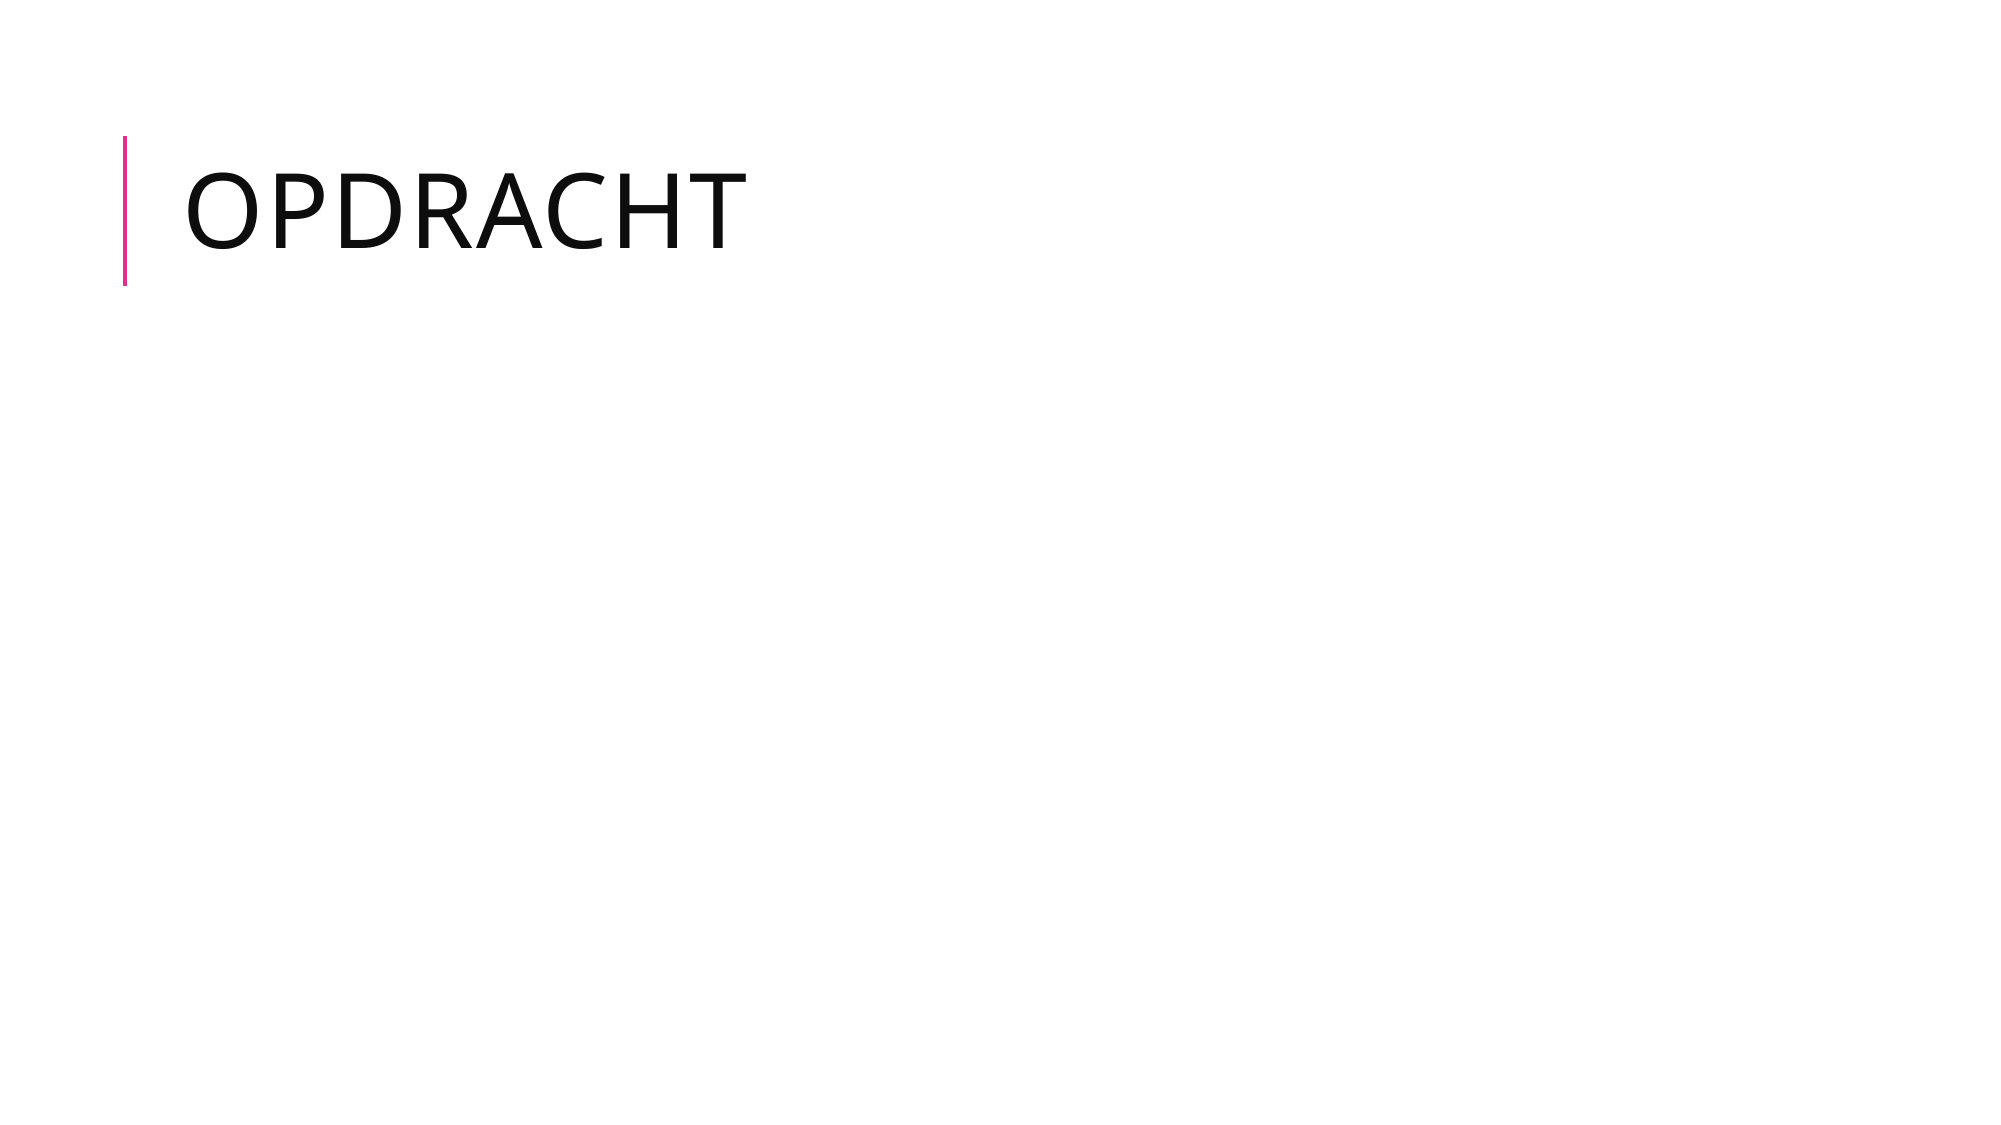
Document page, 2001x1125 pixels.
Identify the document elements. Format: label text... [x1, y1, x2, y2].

title Opdracht [168, 96, 1763, 342]
